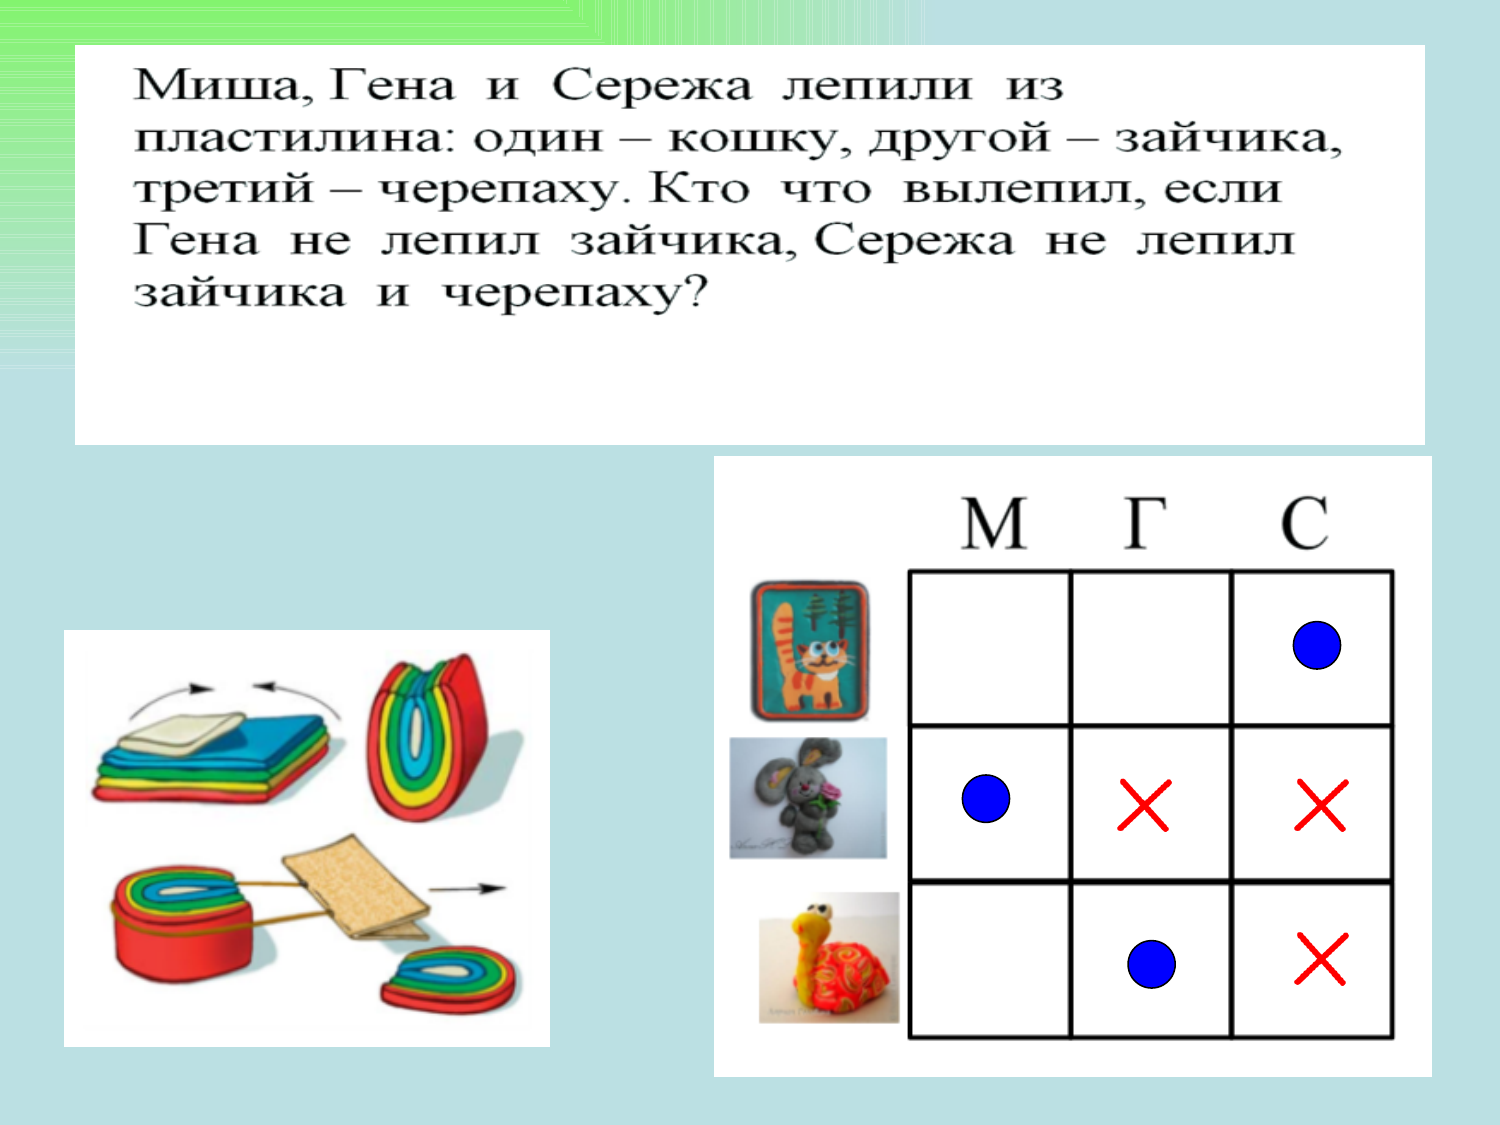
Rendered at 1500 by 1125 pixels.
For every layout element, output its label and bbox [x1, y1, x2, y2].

picture [64, 630, 550, 1048]
picture [714, 455, 1432, 1077]
title [74, 44, 1426, 445]
